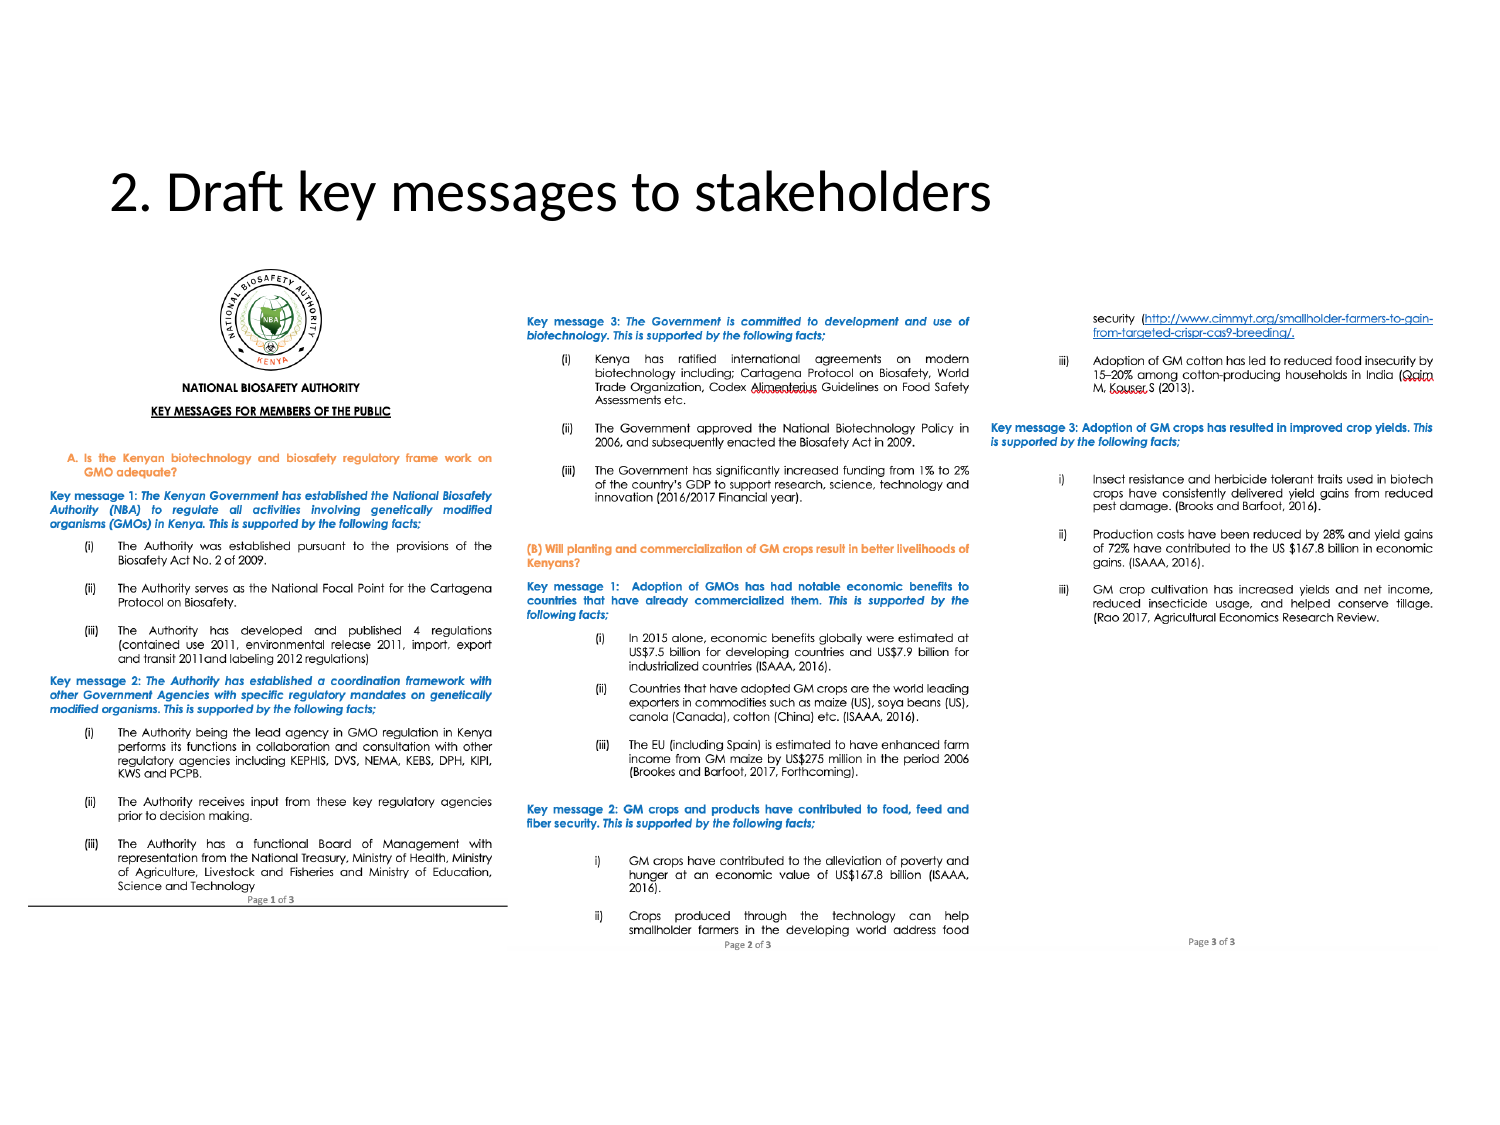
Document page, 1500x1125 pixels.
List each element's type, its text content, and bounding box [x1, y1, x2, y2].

list 2. Draft key messages to stakeholders [94, 153, 1388, 307]
picture [28, 263, 1438, 951]
